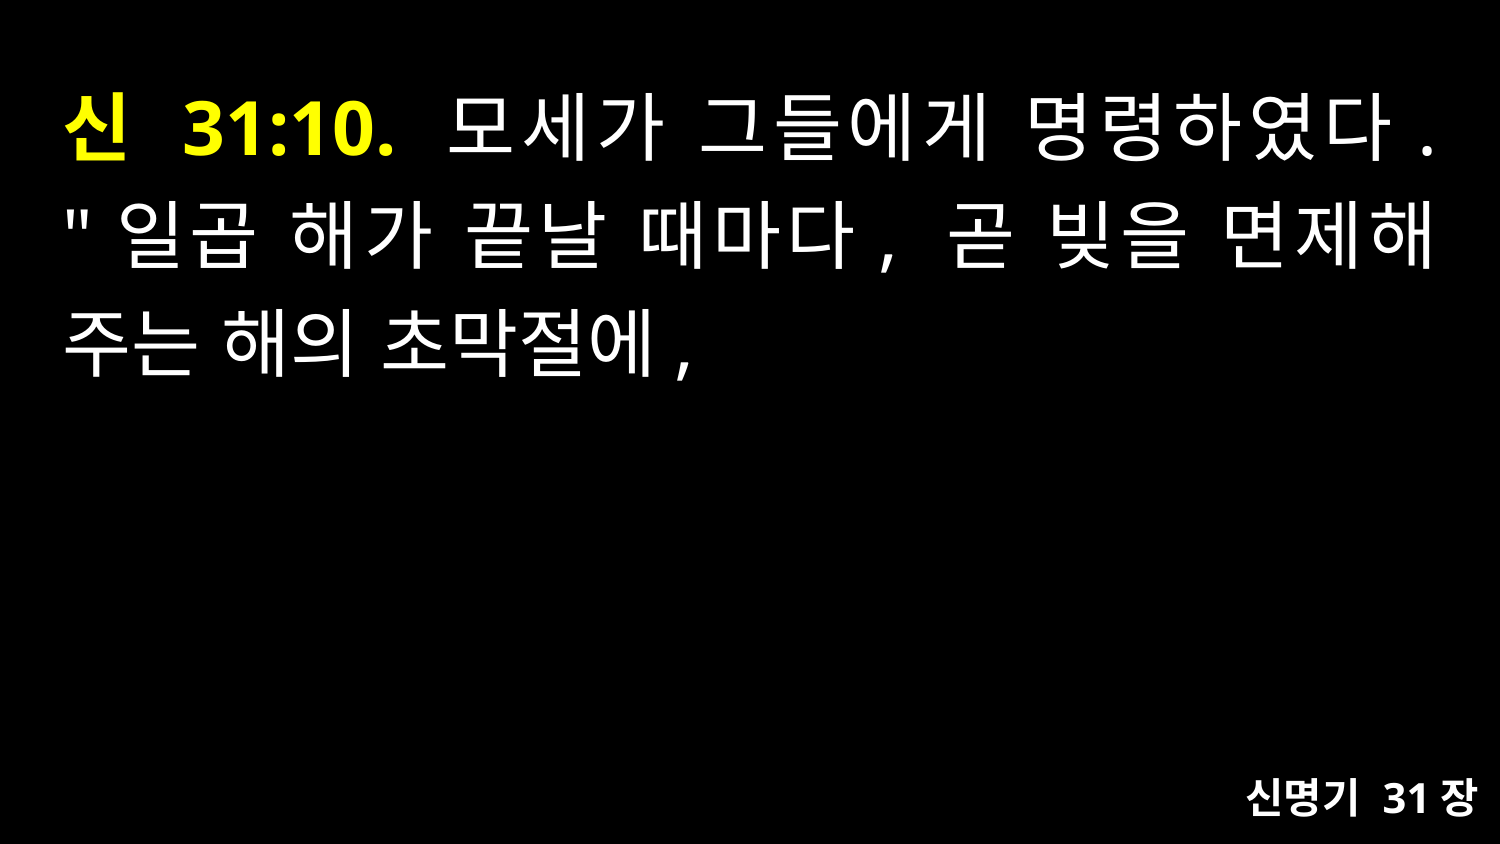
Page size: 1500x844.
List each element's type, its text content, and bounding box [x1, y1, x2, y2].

subtitle 신명기 31장 [916, 770, 1500, 844]
title 신 31:10. 모세가 그들에게 명령하였다. "일곱 해가 끝날 때마다, 곧 빚을 면제해 주는 해의 초막절에, [0, 0, 1500, 844]
